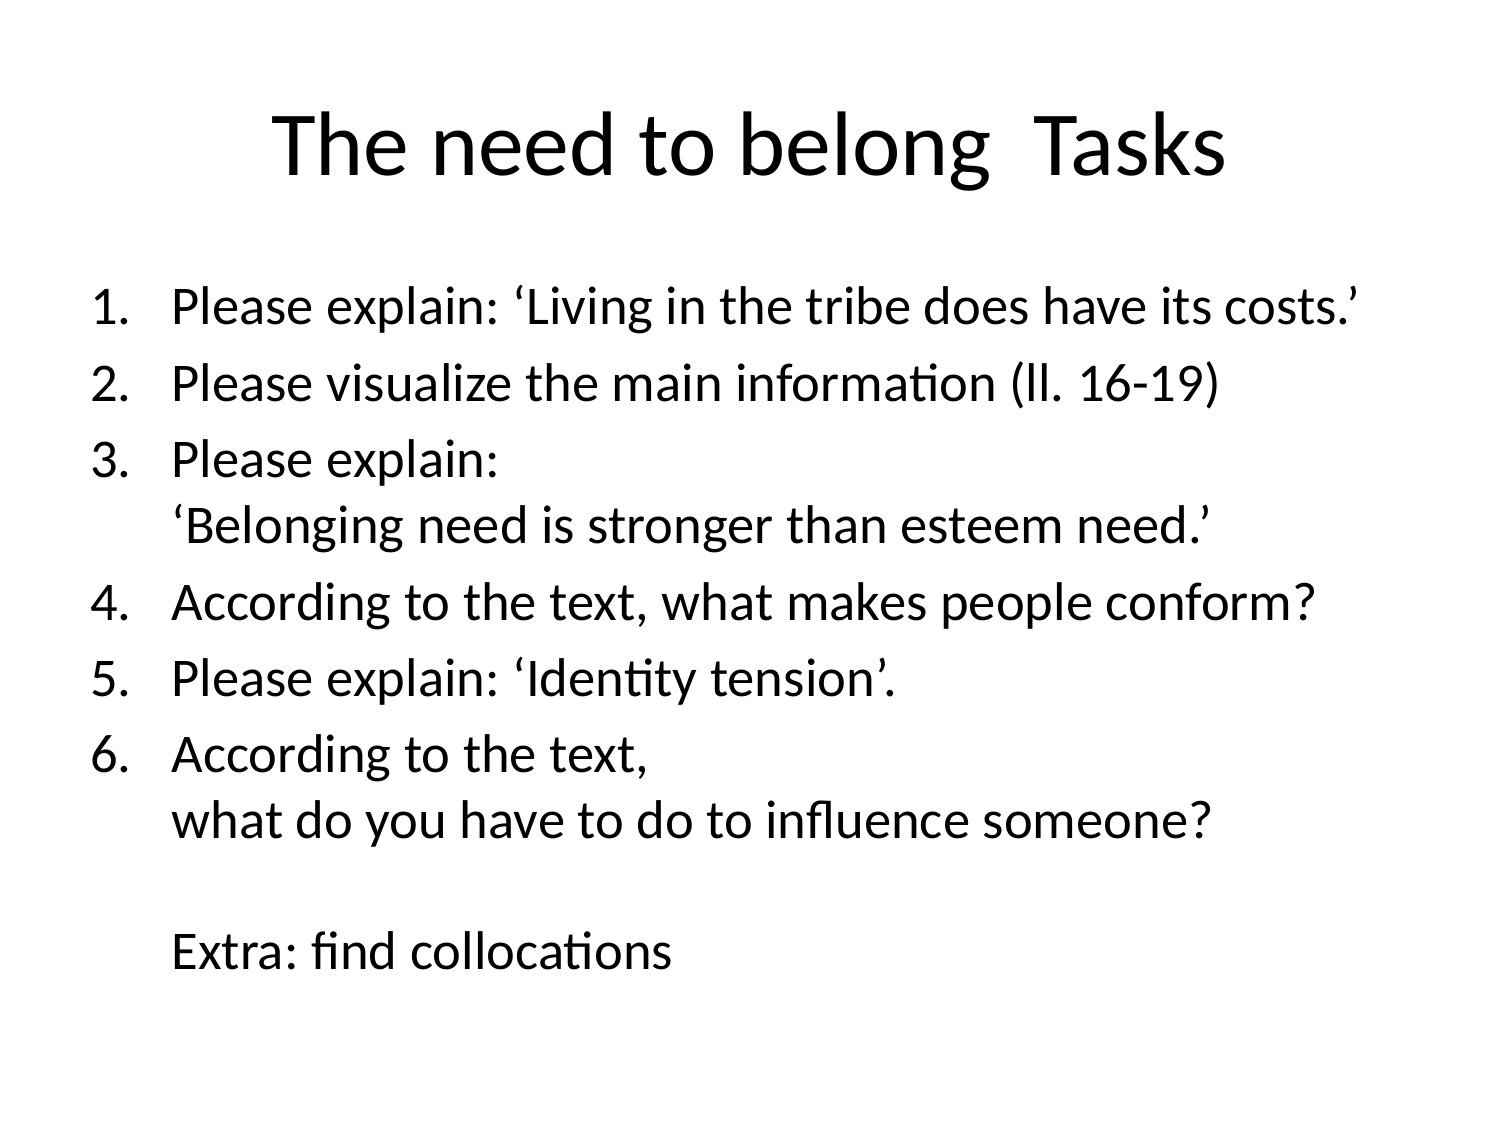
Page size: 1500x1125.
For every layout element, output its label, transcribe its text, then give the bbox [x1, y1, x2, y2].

list Please explain: ‘Living in the tribe does have its costs.’ Please visualize the main information (ll. 16-19) Please explain: ‘Belonging need is stronger than esteem need.’ According to the text, what makes people conform? Please explain: ‘Identity tension’. According to the text, what do you have to do to influence someone? Extra: find collocations [75, 262, 1425, 1005]
title The need to belong Tasks [75, 45, 1425, 233]
